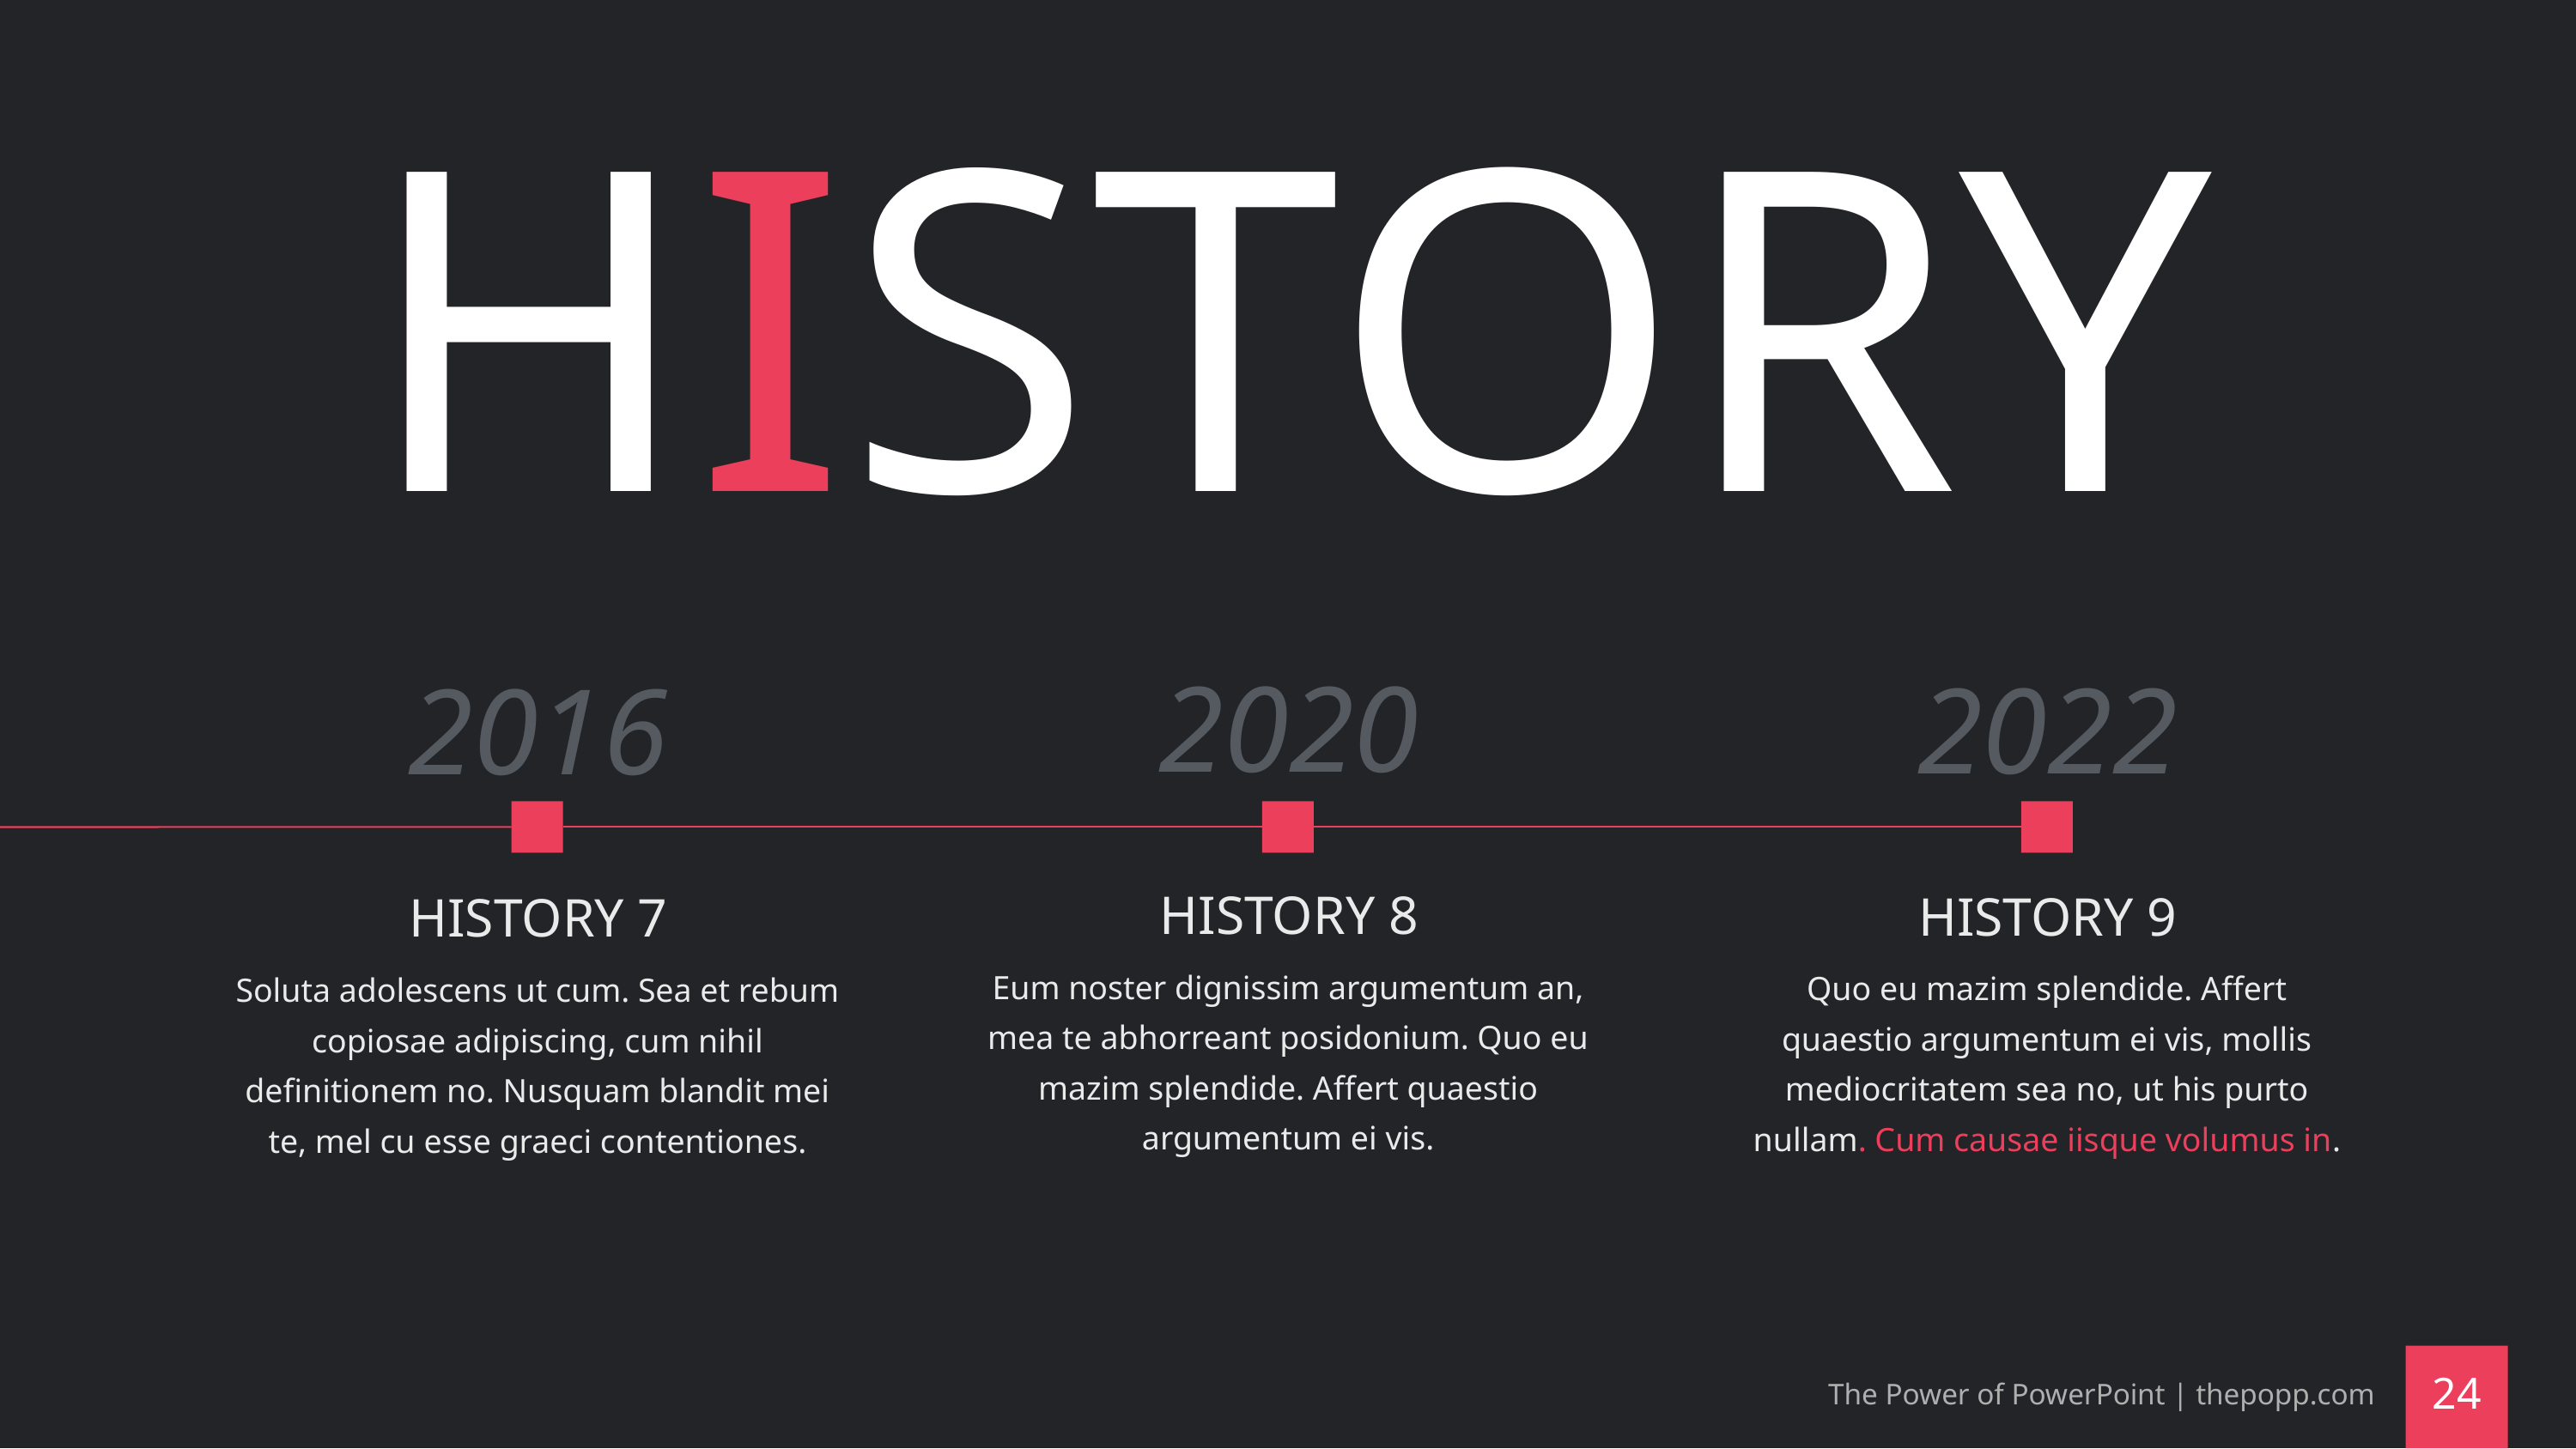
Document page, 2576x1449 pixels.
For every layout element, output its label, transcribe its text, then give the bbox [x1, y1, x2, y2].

footer The Power of PowerPoint | thepopp.com [1519, 1356, 2389, 1434]
title HISTORY [0, 45, 2576, 581]
list HISTORY 9 [1690, 876, 2406, 953]
list Soluta adolescens ut cum. Sea et rebum copiosae adipiscing, cum nihil definitionem no. Nusquam blandit mei te, mel cu esse graeci contentiones. [222, 952, 854, 1252]
list 2022 [1690, 648, 2406, 804]
list 2016 [180, 650, 896, 805]
list HISTORY 7 [180, 878, 896, 955]
slide_number 24 [2404, 1356, 2509, 1434]
list Eum noster dignissim argumentum an, mea te abhorreant posidonium. Quo eu mazim splendide. Affert quaestio argumentum ei vis. [973, 949, 1604, 1248]
list HISTORY 8 [931, 876, 1647, 952]
list Quo eu mazim splendide. Affert quaestio argumentum ei vis, mollis mediocritatem sea no, ut his purto nullam. Cum causae iisque volumus in. [1731, 950, 2362, 1250]
list 2020 [931, 646, 1647, 803]
